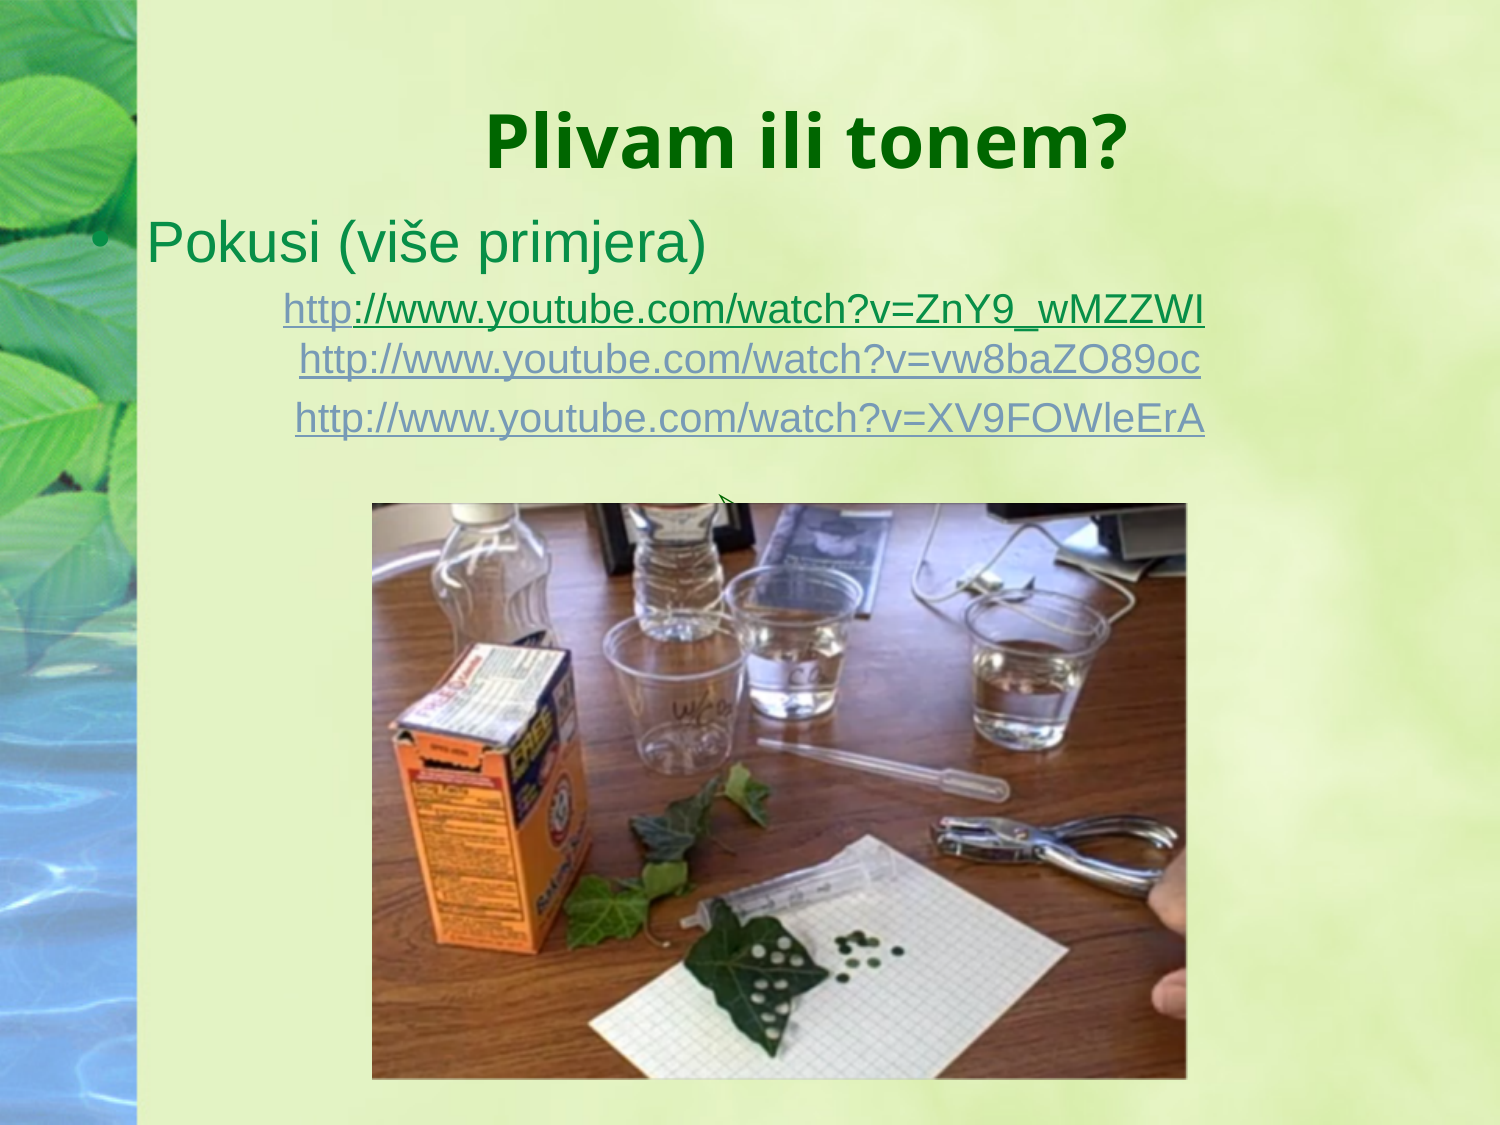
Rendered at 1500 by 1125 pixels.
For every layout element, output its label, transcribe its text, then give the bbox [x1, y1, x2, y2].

picture [0, 0, 1500, 1125]
list Pokusi (više primjera) http://www.youtube.com/watch?v=ZnY9_wMZZWI http://www.youtube.com/watch?v=vw8baZO89oc http://www.youtube.com/watch?v=XV9FOWleErA [74, 196, 1426, 1006]
title Plivam ili tonem? [187, 44, 1426, 196]
